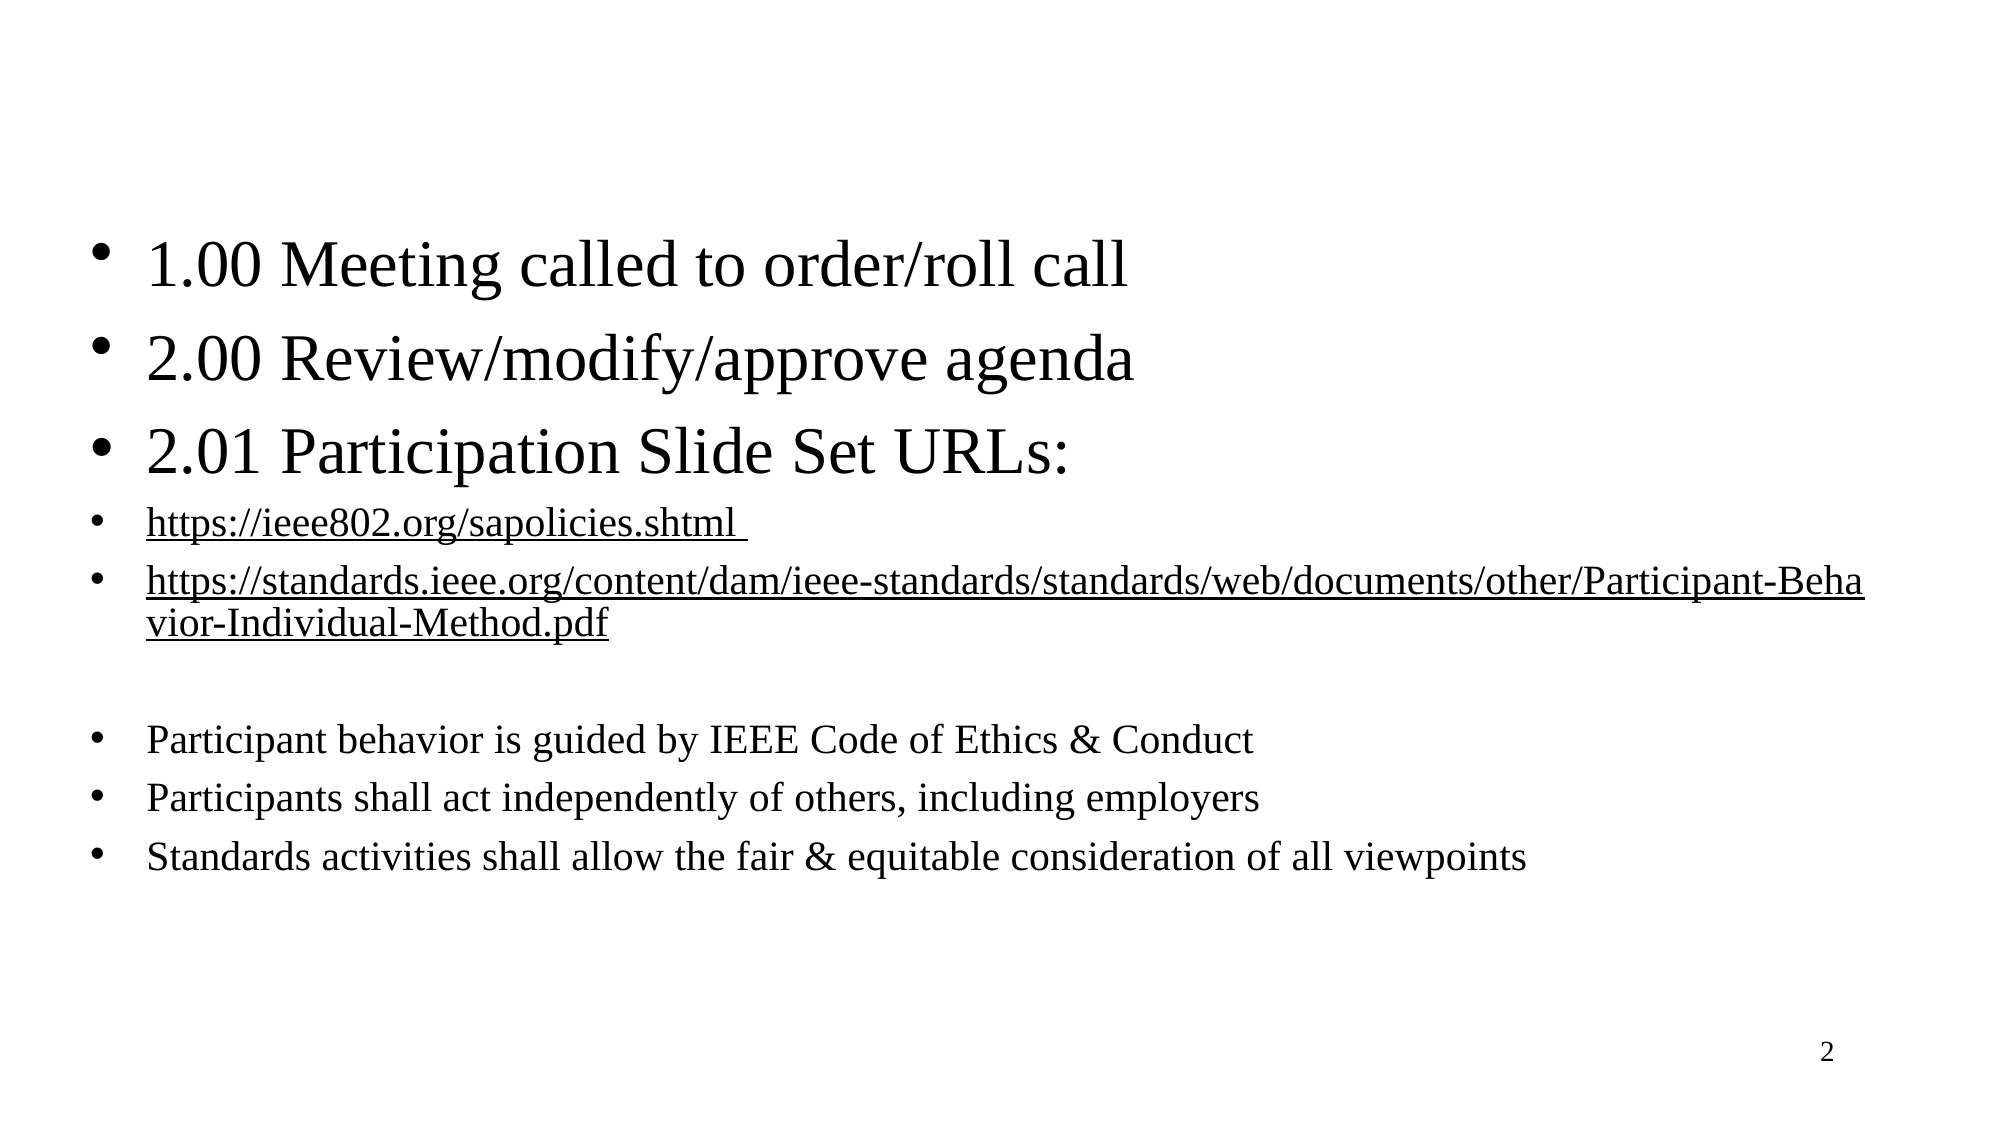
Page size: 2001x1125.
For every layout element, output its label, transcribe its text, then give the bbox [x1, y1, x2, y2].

list 1.00 Meeting called to order/roll call 2.00 Review/modify/approve agenda 2.01 Participation Slide Set URLs: https://ieee802.org/sapolicies.shtml https://standards.ieee.org/content/dam/ieee-standards/standards/web/documents/other/Participant-Behavior-Individual-Method.pdf Participant behavior is guided by IEEE Code of Ethics & Conduct Participants shall act independently of others, including employers Standards activities shall allow the fair & equitable consideration of all viewpoints [74, 212, 1888, 1001]
slide_number 2 [1433, 1024, 1851, 1101]
